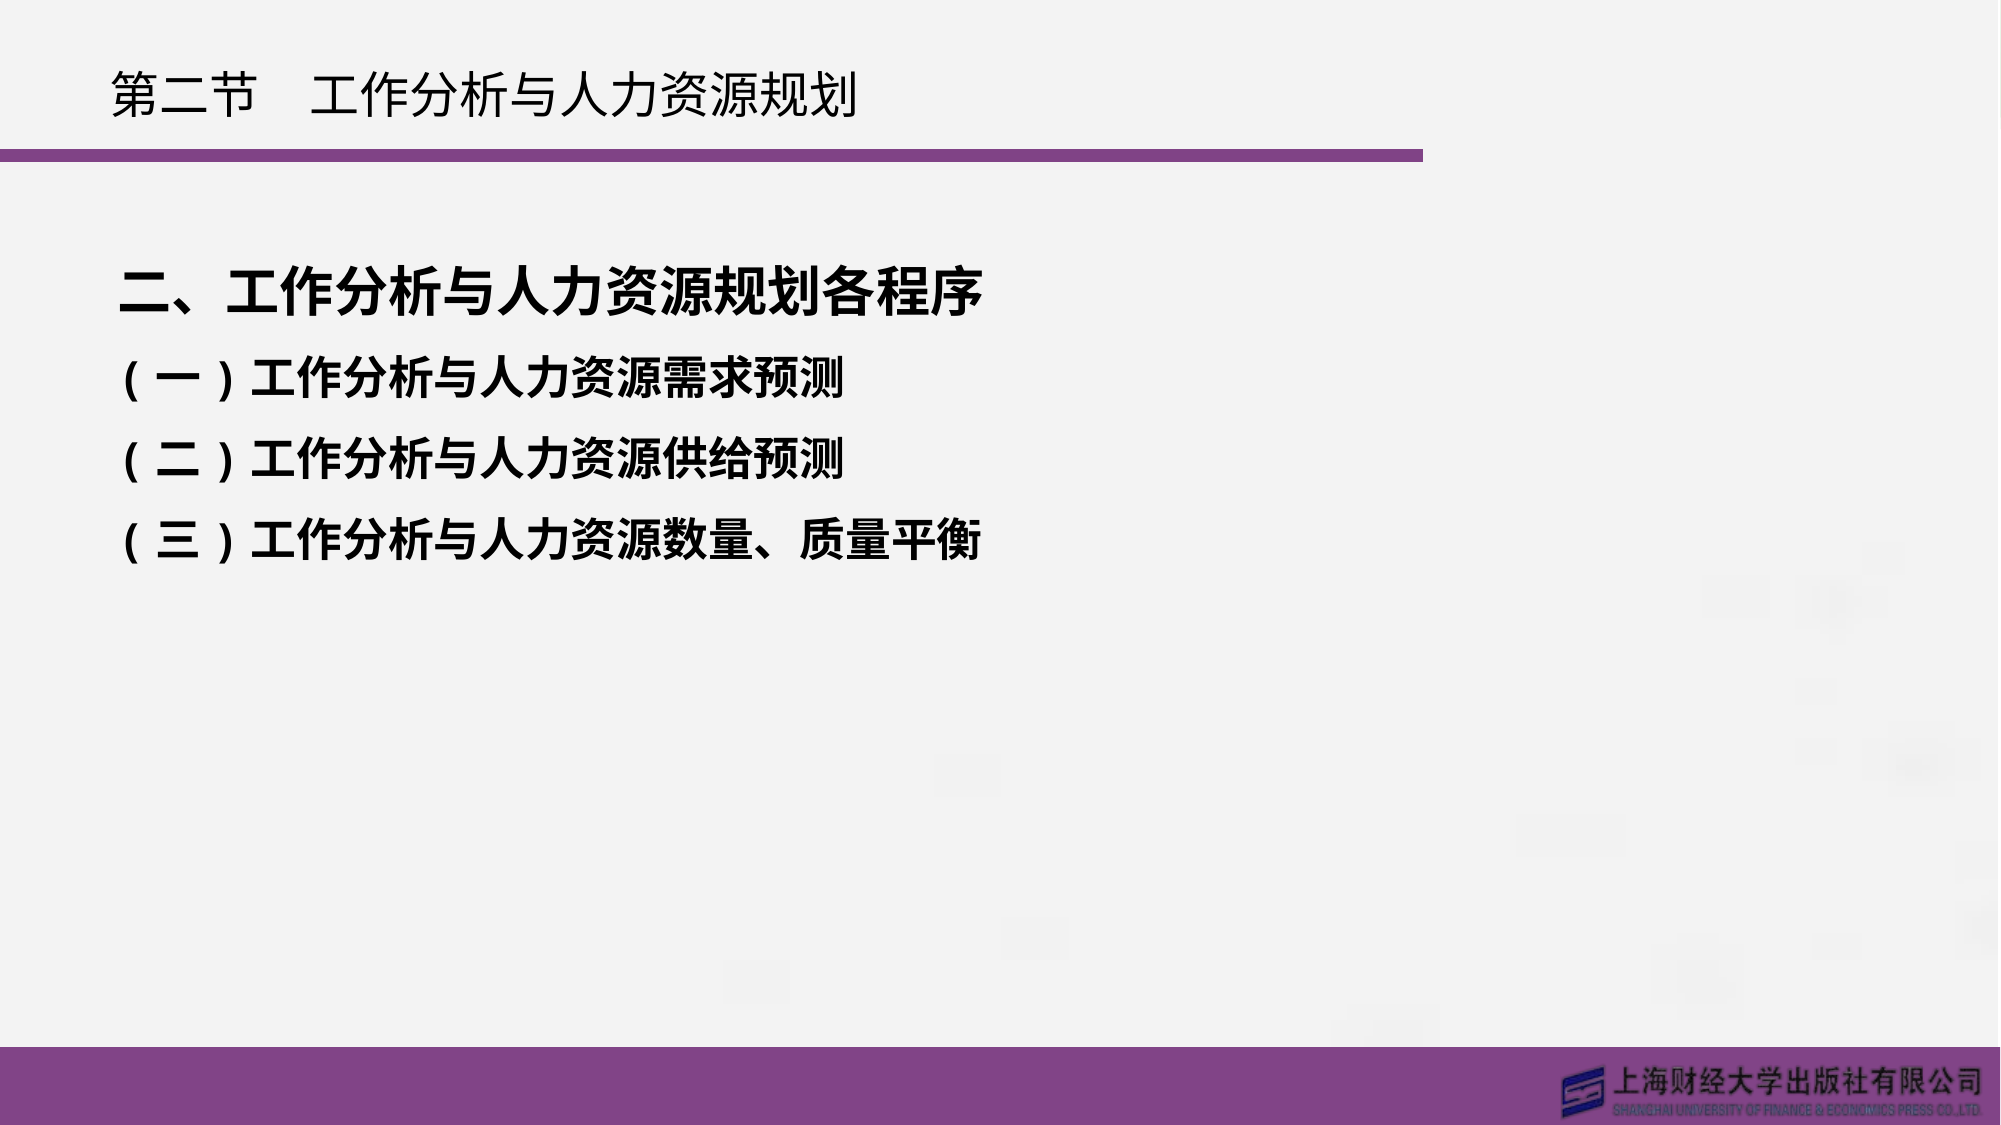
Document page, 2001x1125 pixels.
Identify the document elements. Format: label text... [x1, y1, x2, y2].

title 第二节 工作分析与人力资源规划 [94, 42, 1451, 146]
list 二、工作分析与人力资源规划各程序 (一)工作分析与人力资源需求预测 (二)工作分析与人力资源供给预测 (三)工作分析与人力资源数量、质量平衡 [102, 233, 1898, 1032]
picture [0, 0, 2001, 1125]
